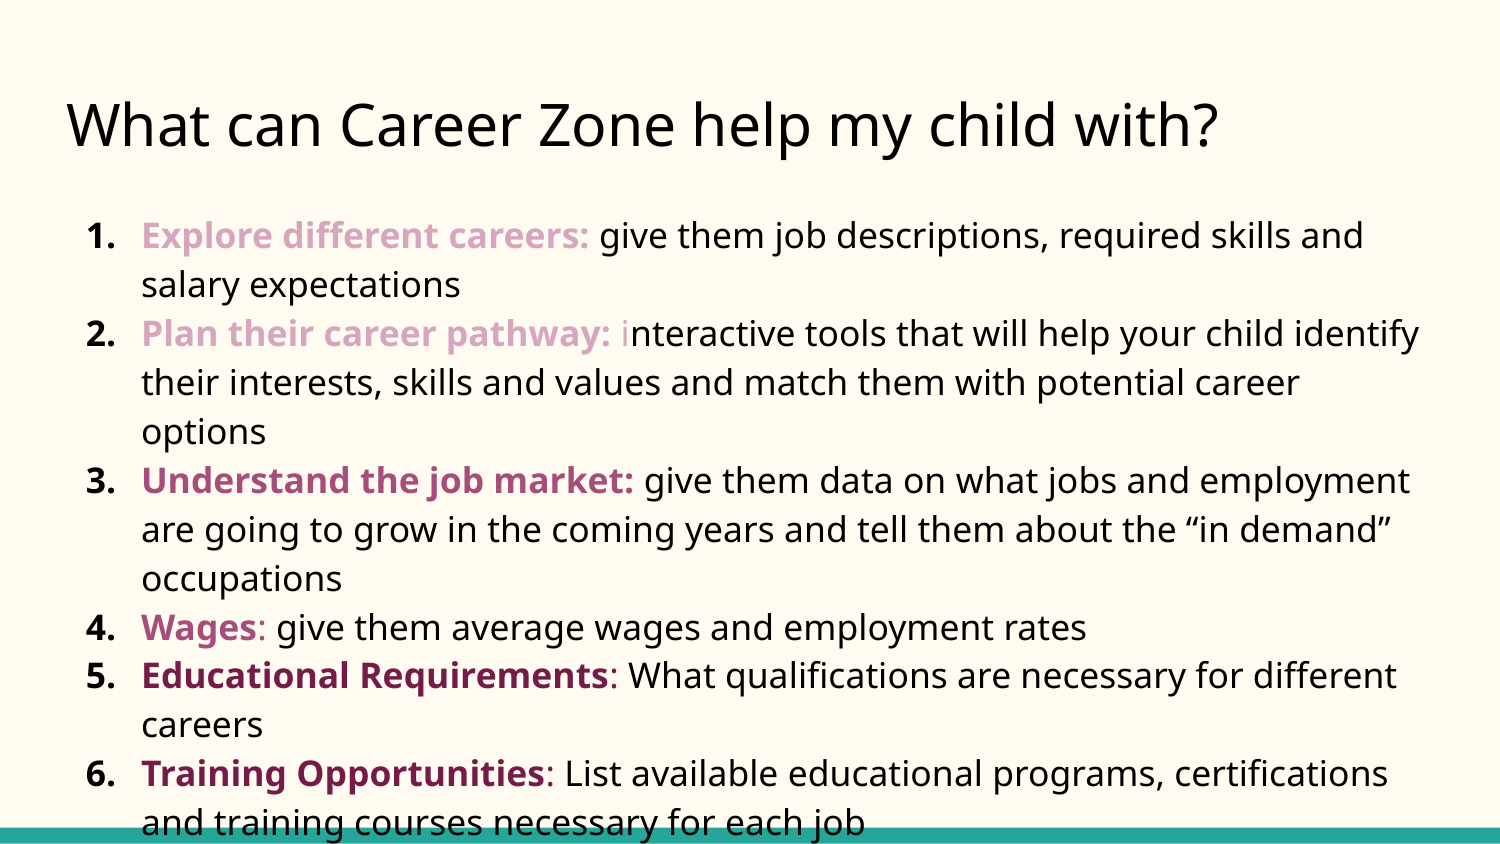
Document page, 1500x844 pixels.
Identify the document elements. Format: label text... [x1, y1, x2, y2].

title What can Career Zone help my child with? [51, 72, 1449, 174]
list Explore different careers: give them job descriptions, required skills and salary expectations Plan their career pathway: interactive tools that will help your child identify their interests, skills and values and match them with potential career options Understand the job market: give them data on what jobs and employment are going to grow in the coming years and tell them about the “in demand” occupations Wages: give them average wages and employment rates Educational Requirements: What qualifications are necessary for different careers Training Opportunities: List available educational programs, certifications and training courses necessary for each job Resume Builder: Help them create and customize professional resumes [51, 192, 1449, 794]
